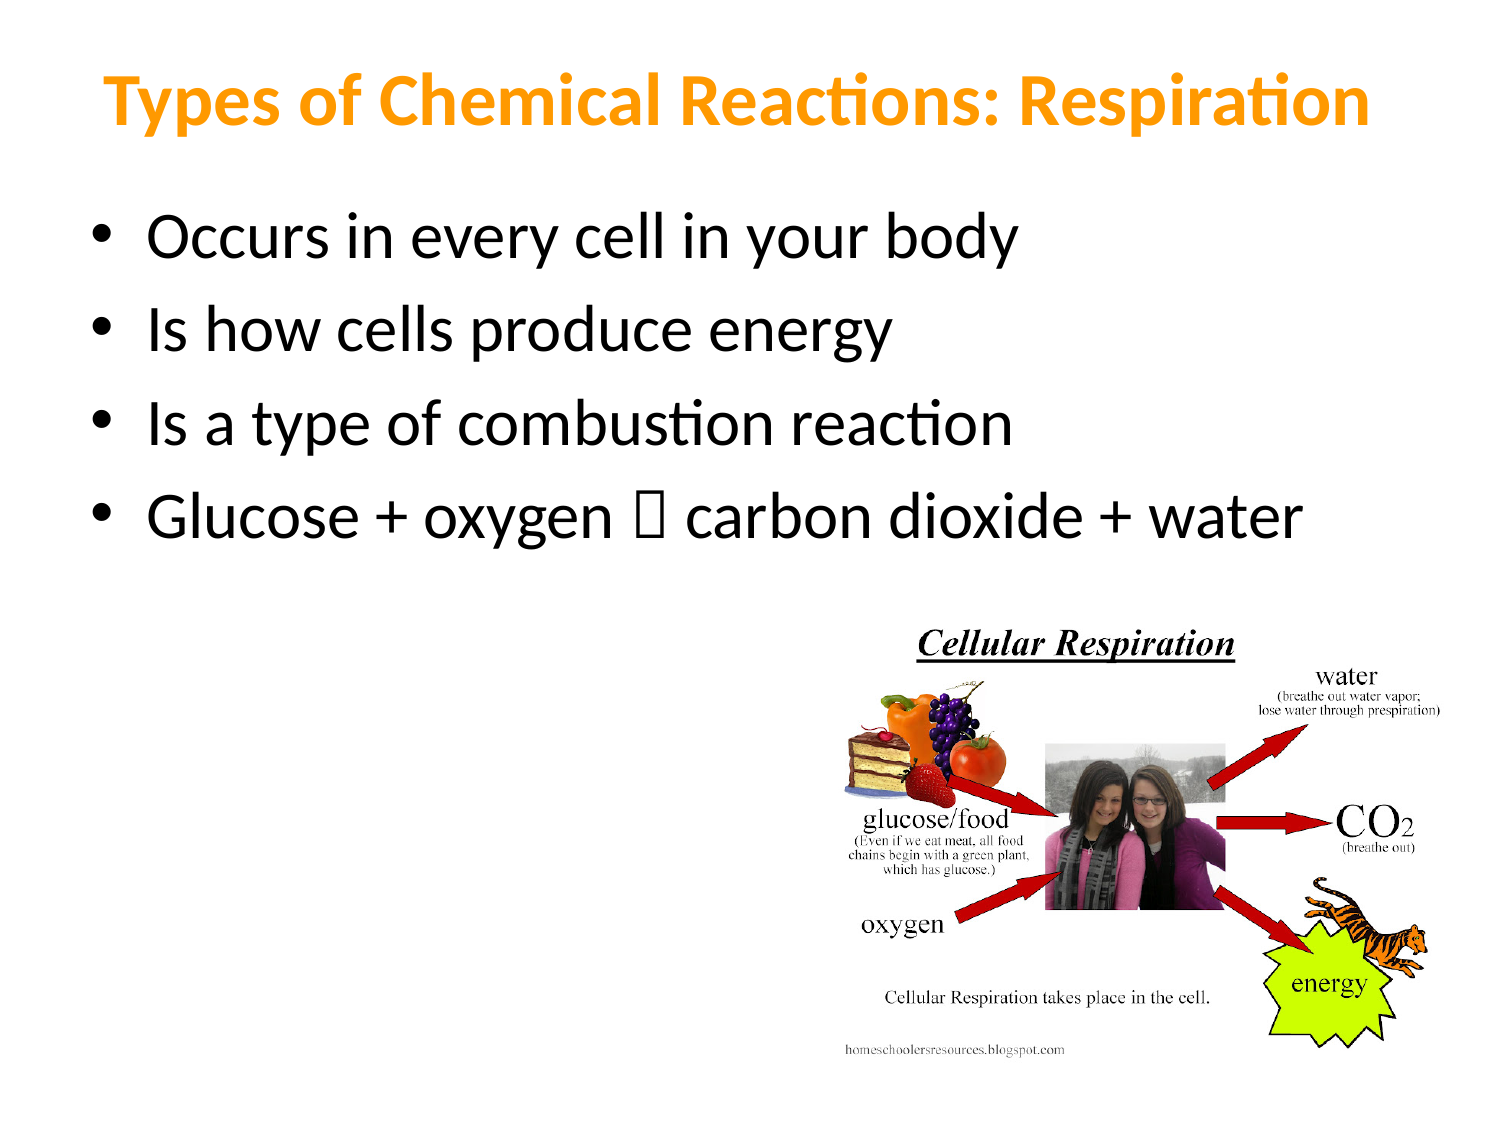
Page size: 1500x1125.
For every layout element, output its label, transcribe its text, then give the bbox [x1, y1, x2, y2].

list Occurs in every cell in your body Is how cells produce energy Is a type of combustion reaction Glucose + oxygen  carbon dioxide + water [75, 184, 1424, 610]
picture [832, 597, 1444, 1068]
title Types of Chemical Reactions: Respiration [17, 30, 1459, 161]
